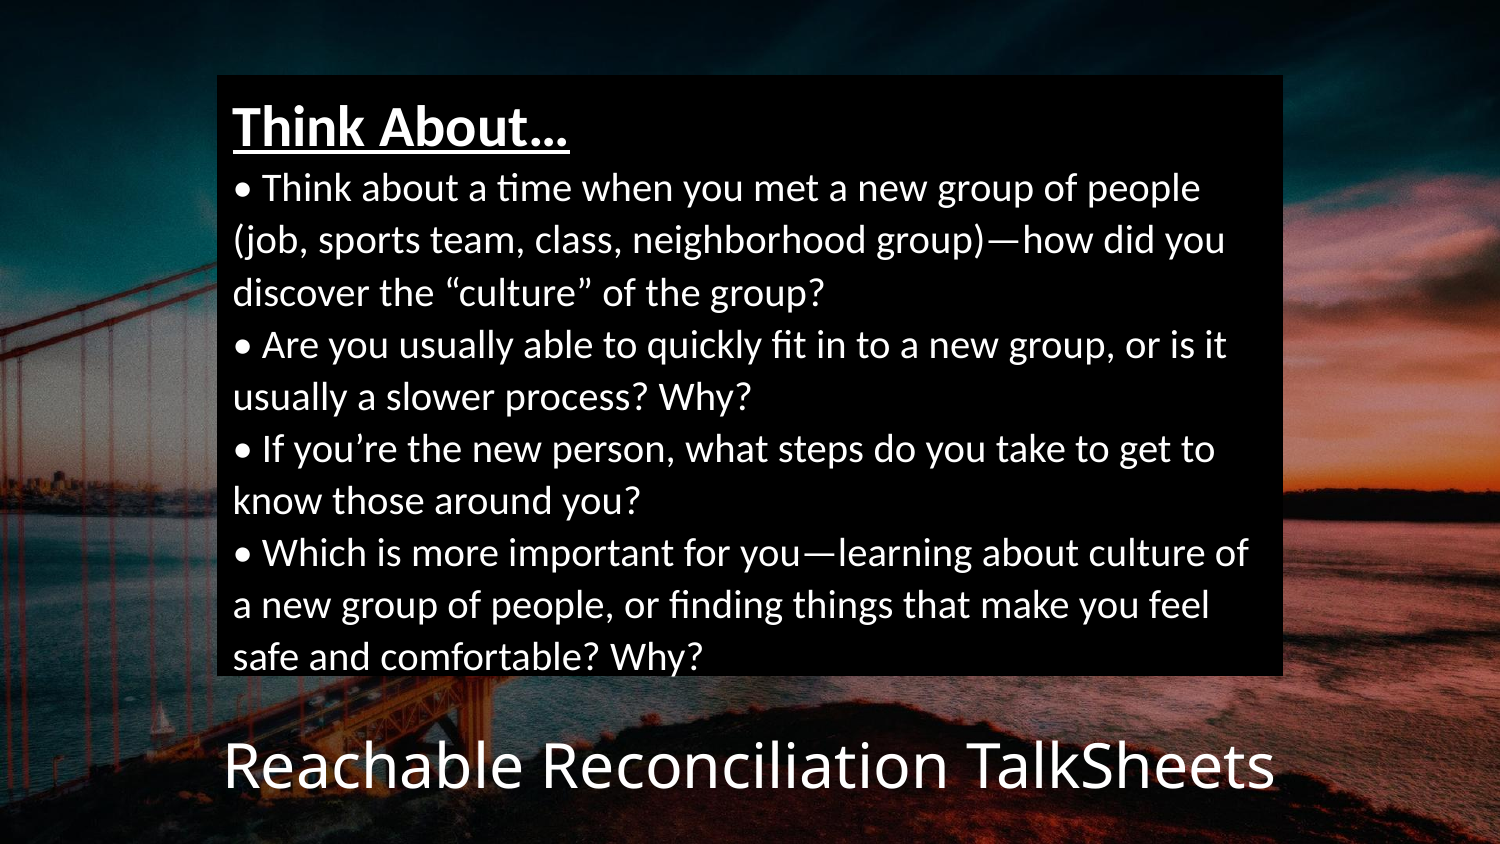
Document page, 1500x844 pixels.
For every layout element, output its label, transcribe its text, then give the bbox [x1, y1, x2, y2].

title Reachable Reconciliation TalkSheets [51, 725, 1449, 820]
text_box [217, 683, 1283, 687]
picture [0, 0, 1500, 844]
